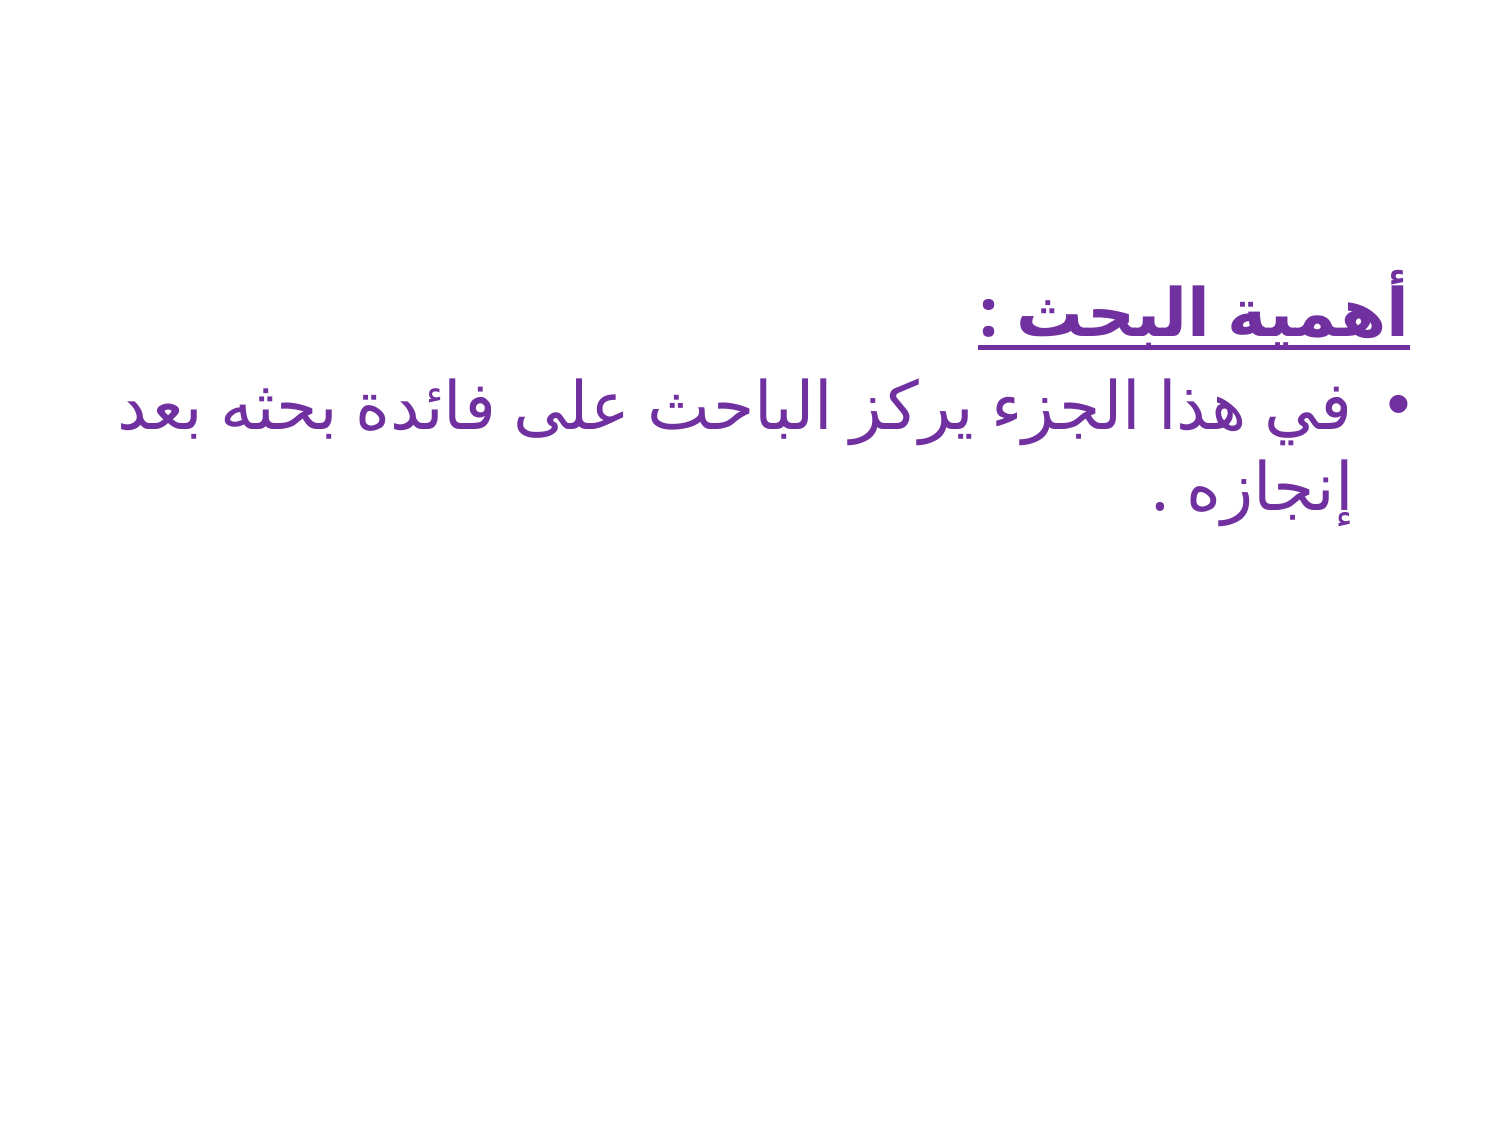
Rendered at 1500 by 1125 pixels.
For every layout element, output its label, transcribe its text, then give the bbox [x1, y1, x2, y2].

list أهمية البحث : في هذا الجزء يركز الباحث على فائدة بحثه بعد إنجازه . [75, 262, 1425, 1005]
